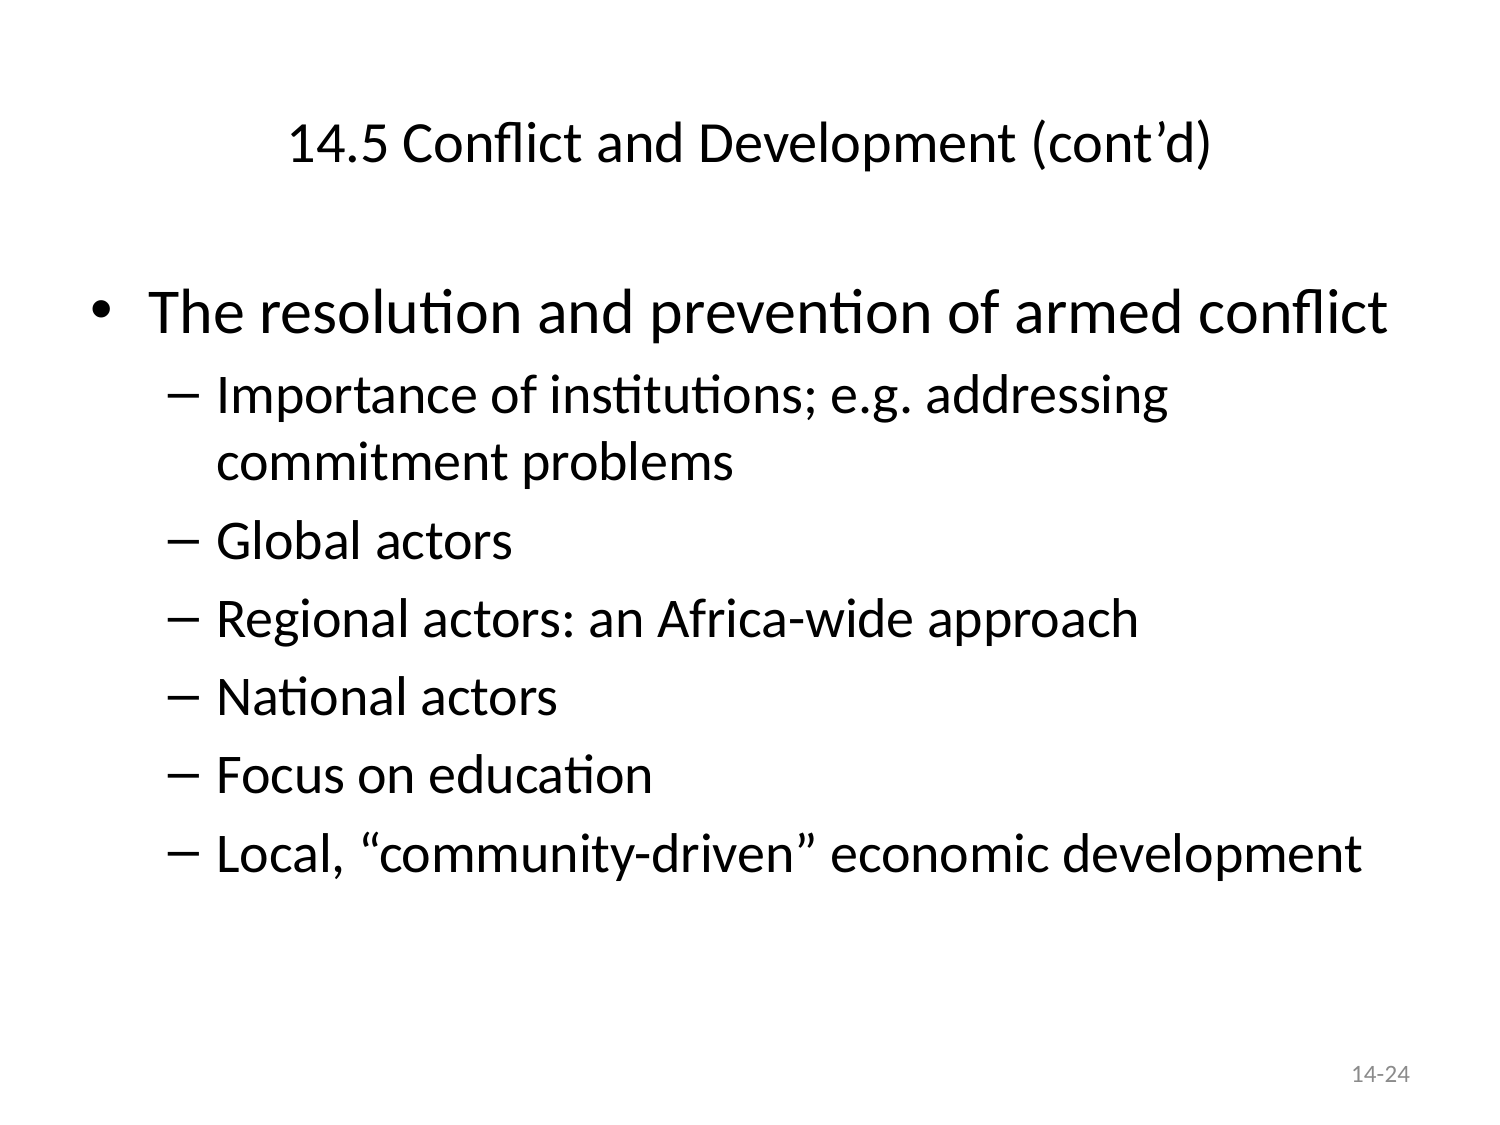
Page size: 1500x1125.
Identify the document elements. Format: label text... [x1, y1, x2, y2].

title 14.5 Conflict and Development (cont’d) [75, 45, 1425, 233]
list The resolution and prevention of armed conflict Importance of institutions; e.g. addressing commitment problems Global actors Regional actors: an Africa-wide approach National actors Focus on education Local, “community-driven” economic development [75, 262, 1425, 1005]
slide_number 14-24 [1074, 1042, 1425, 1103]
